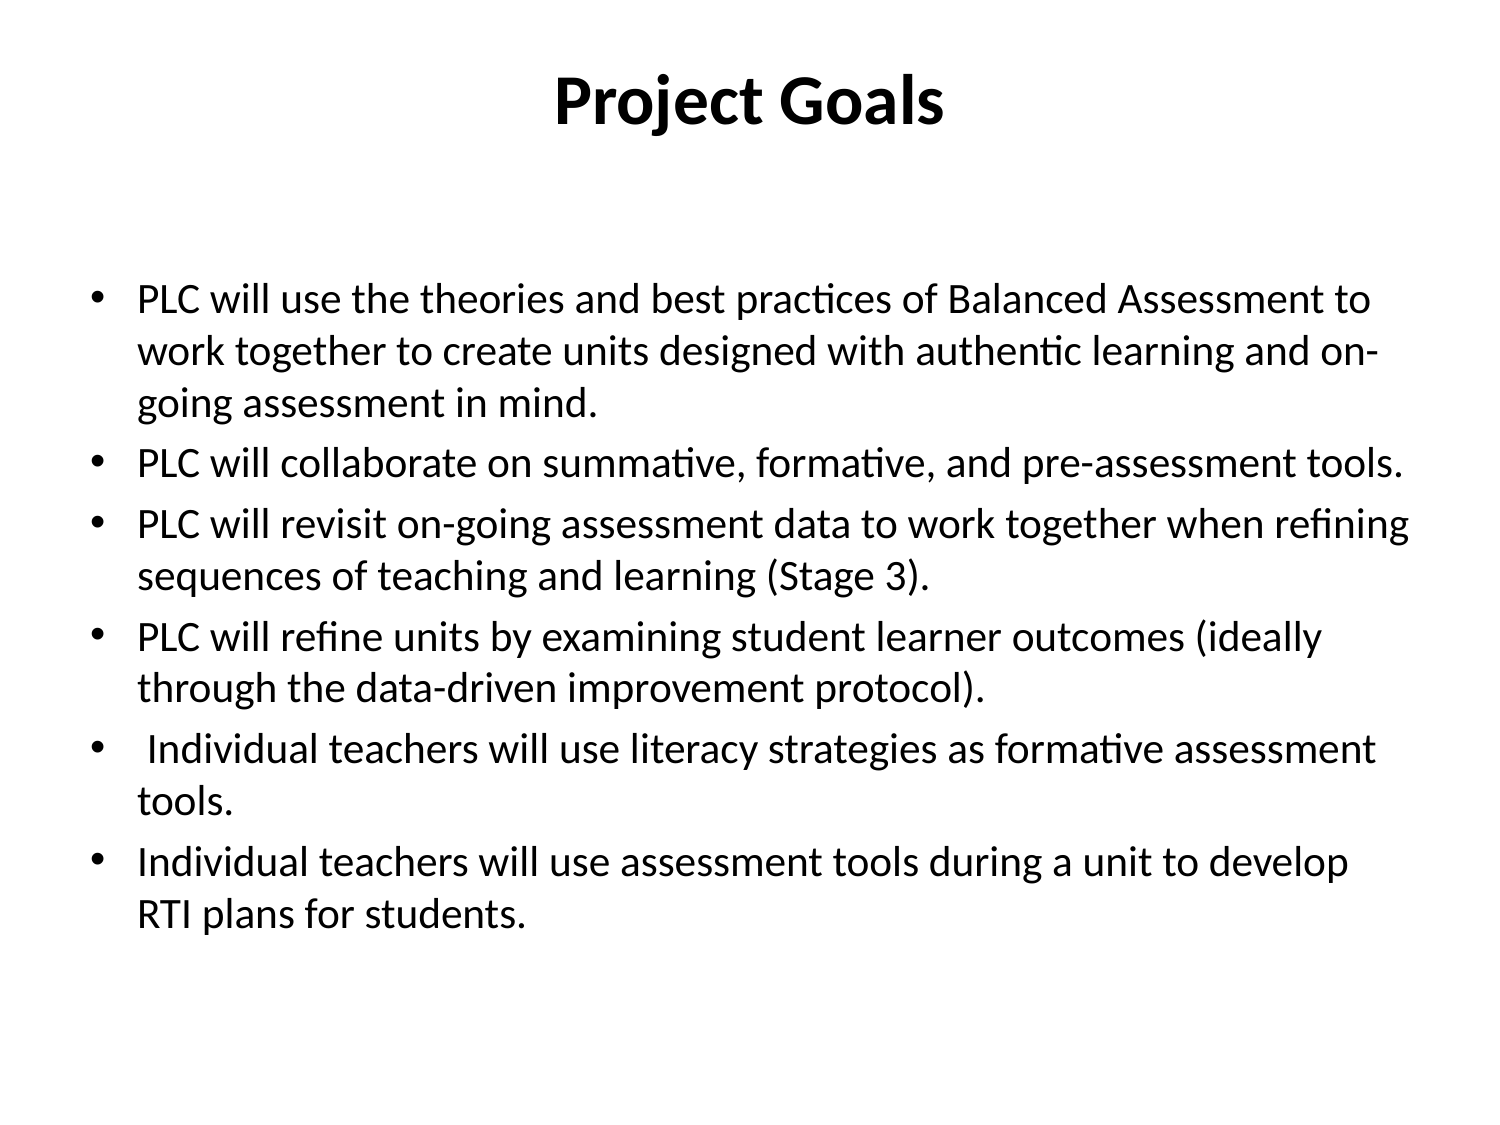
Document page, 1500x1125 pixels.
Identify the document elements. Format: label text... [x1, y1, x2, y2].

title Project Goals [75, 45, 1425, 233]
list PLC will use the theories and best practices of Balanced Assessment to work together to create units designed with authentic learning and on-going assessment in mind. PLC will collaborate on summative, formative, and pre-assessment tools. PLC will revisit on-going assessment data to work together when refining sequences of teaching and learning (Stage 3). PLC will refine units by examining student learner outcomes (ideally through the data-driven improvement protocol). Individual teachers will use literacy strategies as formative assessment tools. Individual teachers will use assessment tools during a unit to develop RTI plans for students. [75, 262, 1425, 1005]
